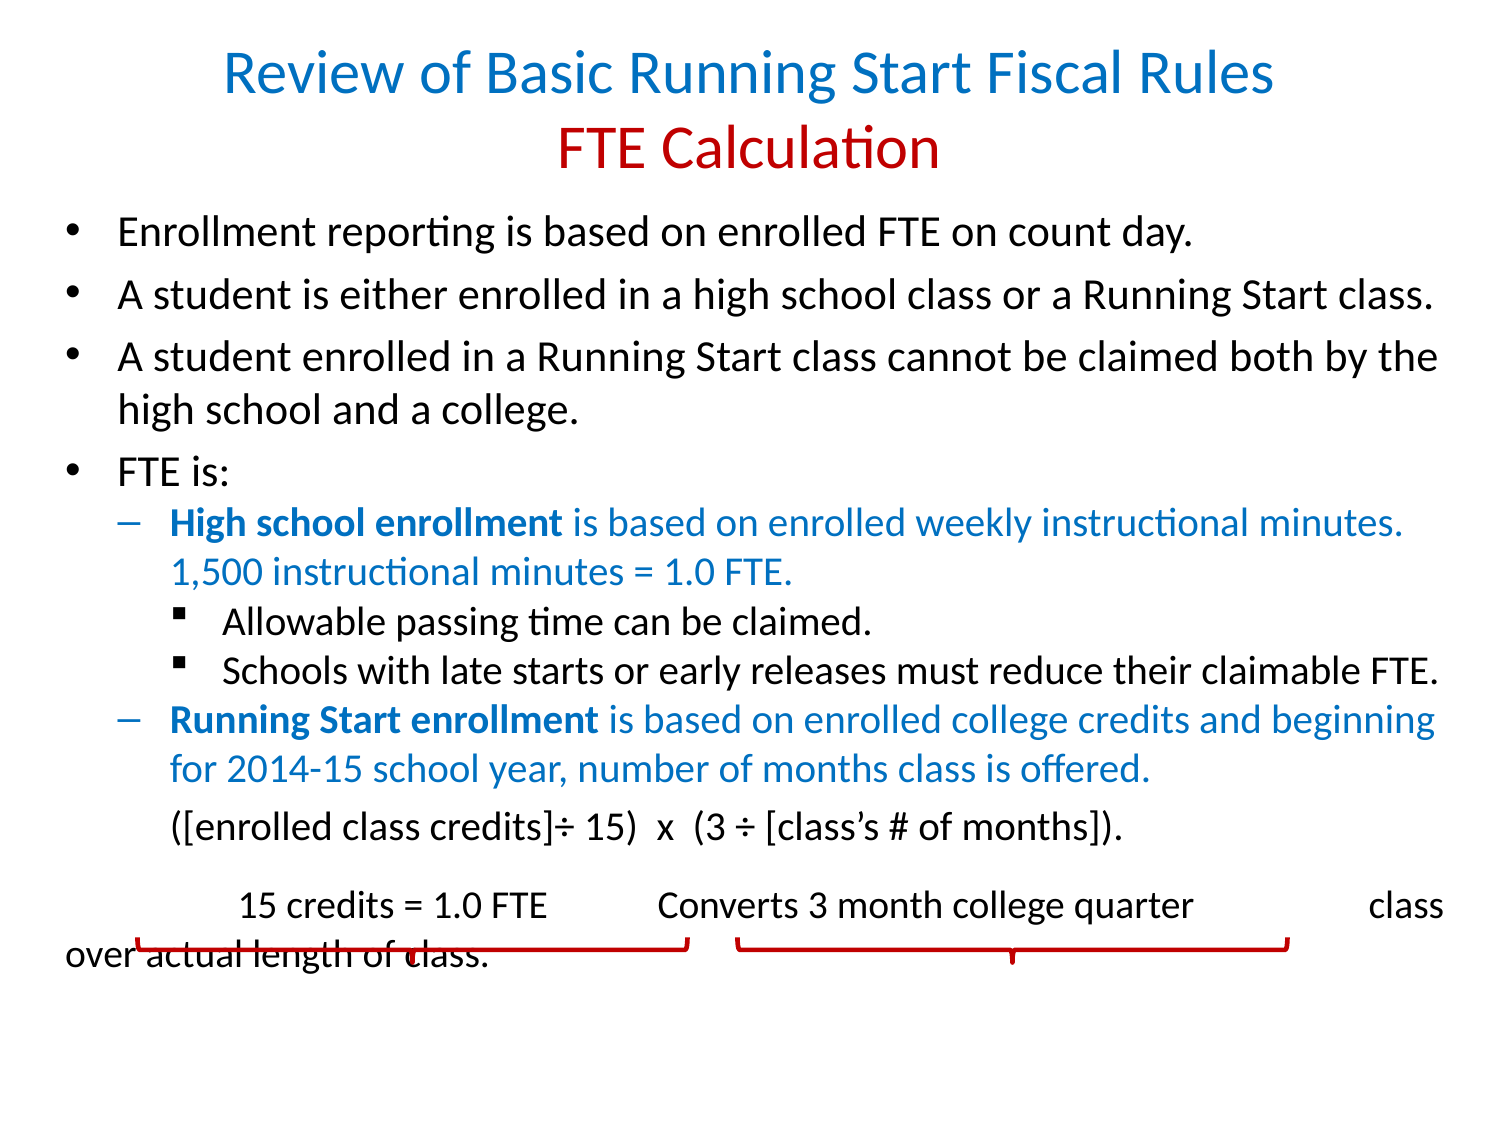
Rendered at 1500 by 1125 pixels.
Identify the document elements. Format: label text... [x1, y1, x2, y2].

list Enrollment reporting is based on enrolled FTE on count day. A student is either enrolled in a high school class or a Running Start class. A student enrolled in a Running Start class cannot be claimed both by the high school and a college. FTE is: High school enrollment is based on enrolled weekly instructional minutes. 1,500 instructional minutes = 1.0 FTE. Allowable passing time can be claimed. Schools with late starts or early releases must reduce their claimable FTE. Running Start enrollment is based on enrolled college credits and beginning for 2014-15 school year, number of months class is offered. ([enrolled class credits]÷ 15) x (3 ÷ [class’s # of months]). 15 credits = 1.0 FTE Converts 3 month college quarter class over actual length of class. [50, 195, 1463, 1088]
title Review of Basic Running Start Fiscal Rules FTE Calculation [75, 12, 1425, 195]
text_box [736, 937, 1289, 964]
text_box [136, 937, 689, 964]
